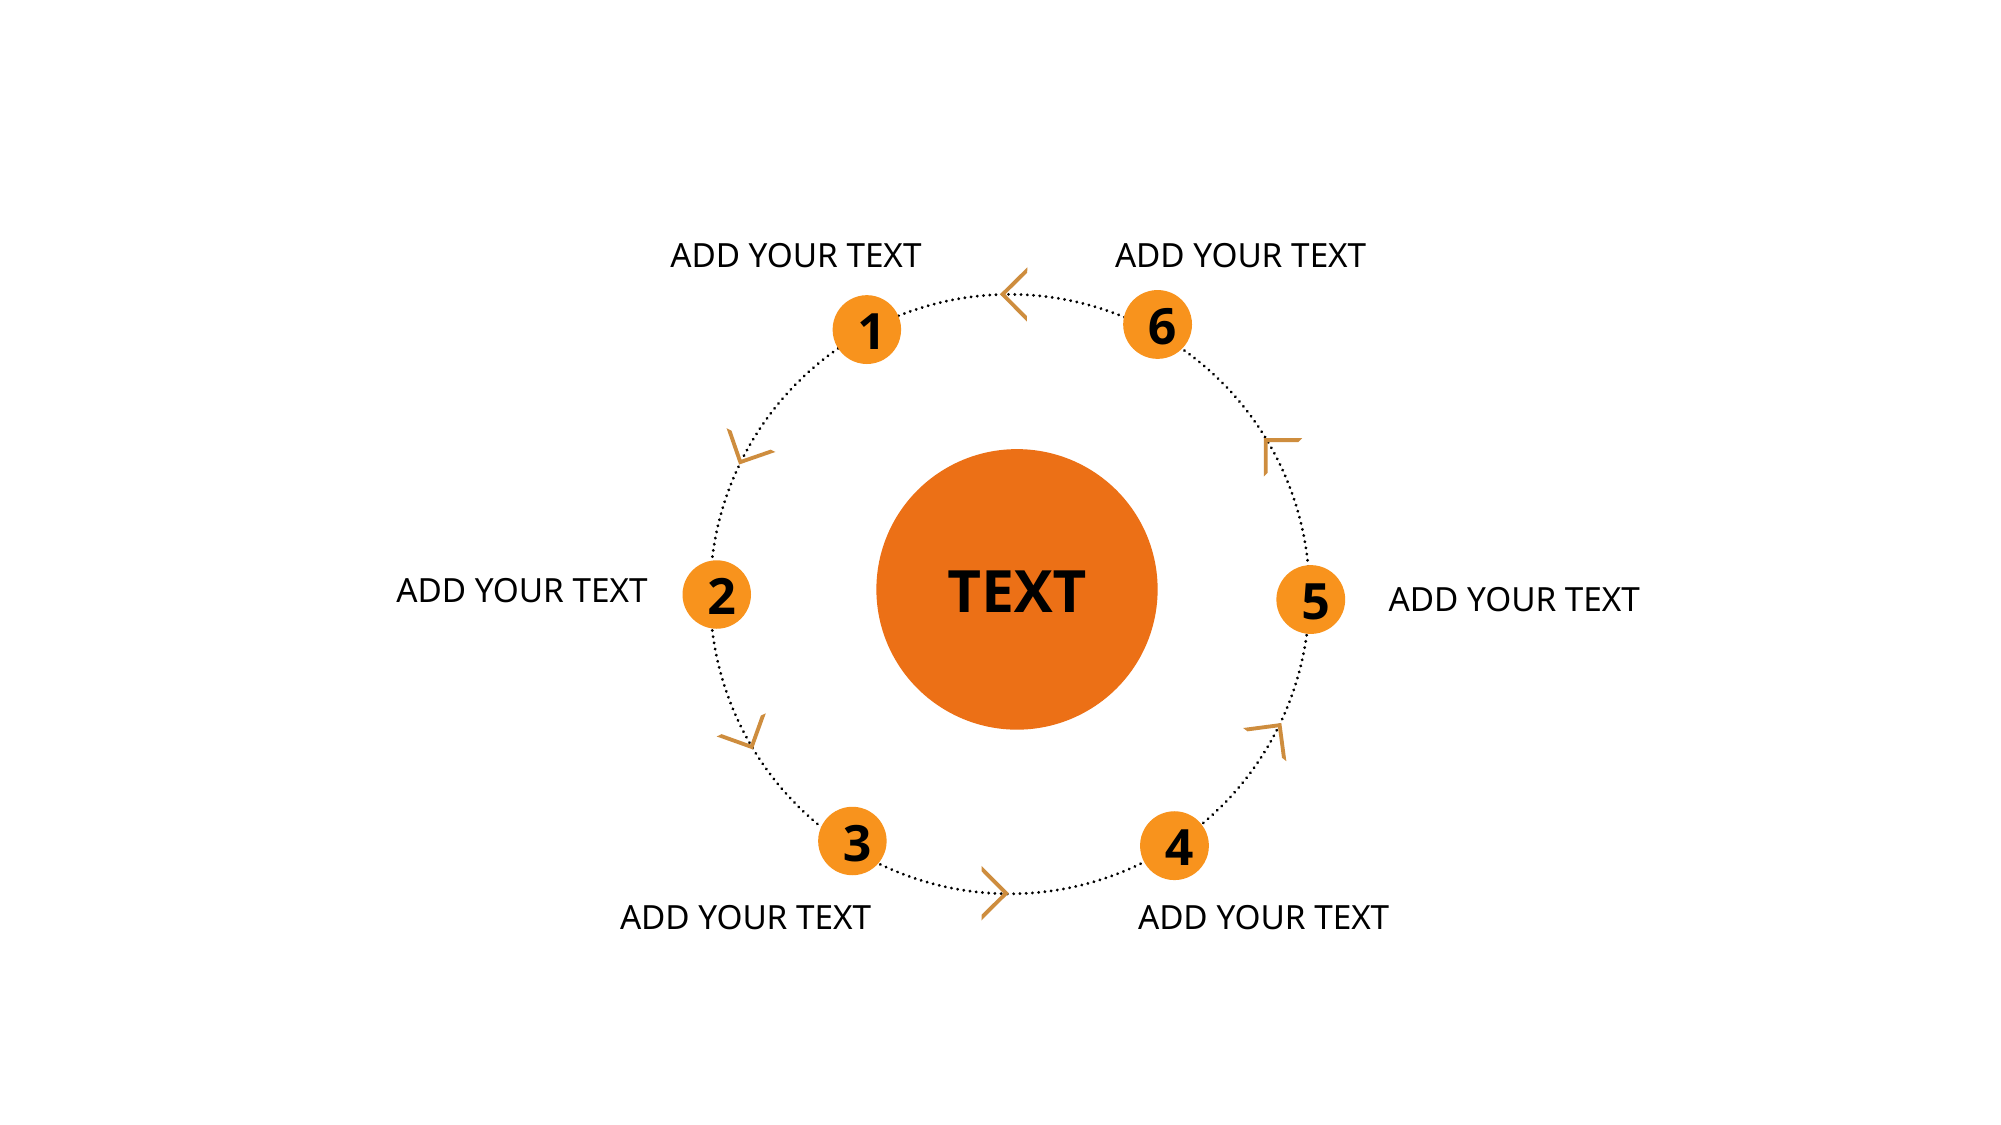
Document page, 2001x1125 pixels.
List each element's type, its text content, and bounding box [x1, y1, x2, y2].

text_box 4 [1139, 810, 1210, 882]
text_box 2 [681, 559, 753, 630]
text_box [724, 426, 779, 466]
text_box ADD YOUR TEXT [605, 888, 887, 944]
text_box [980, 863, 1011, 923]
text_box 6 [1122, 288, 1194, 360]
text_box 1 [831, 294, 903, 366]
text_box 3 [817, 805, 888, 877]
text_box [1240, 721, 1288, 764]
text_box 5 [1275, 564, 1347, 635]
text_box ADD YOUR TEXT [655, 227, 937, 282]
text_box [713, 711, 768, 751]
text_box [711, 293, 1309, 895]
text_box [998, 264, 1029, 325]
text_box [1262, 437, 1305, 480]
text_box ADD YOUR TEXT [1123, 888, 1405, 944]
text_box ADD YOUR TEXT [1374, 570, 1656, 626]
text_box ADD YOUR TEXT [381, 561, 663, 617]
text_box ADD YOUR TEXT [1100, 227, 1382, 282]
text_box TEXT [875, 448, 1159, 731]
